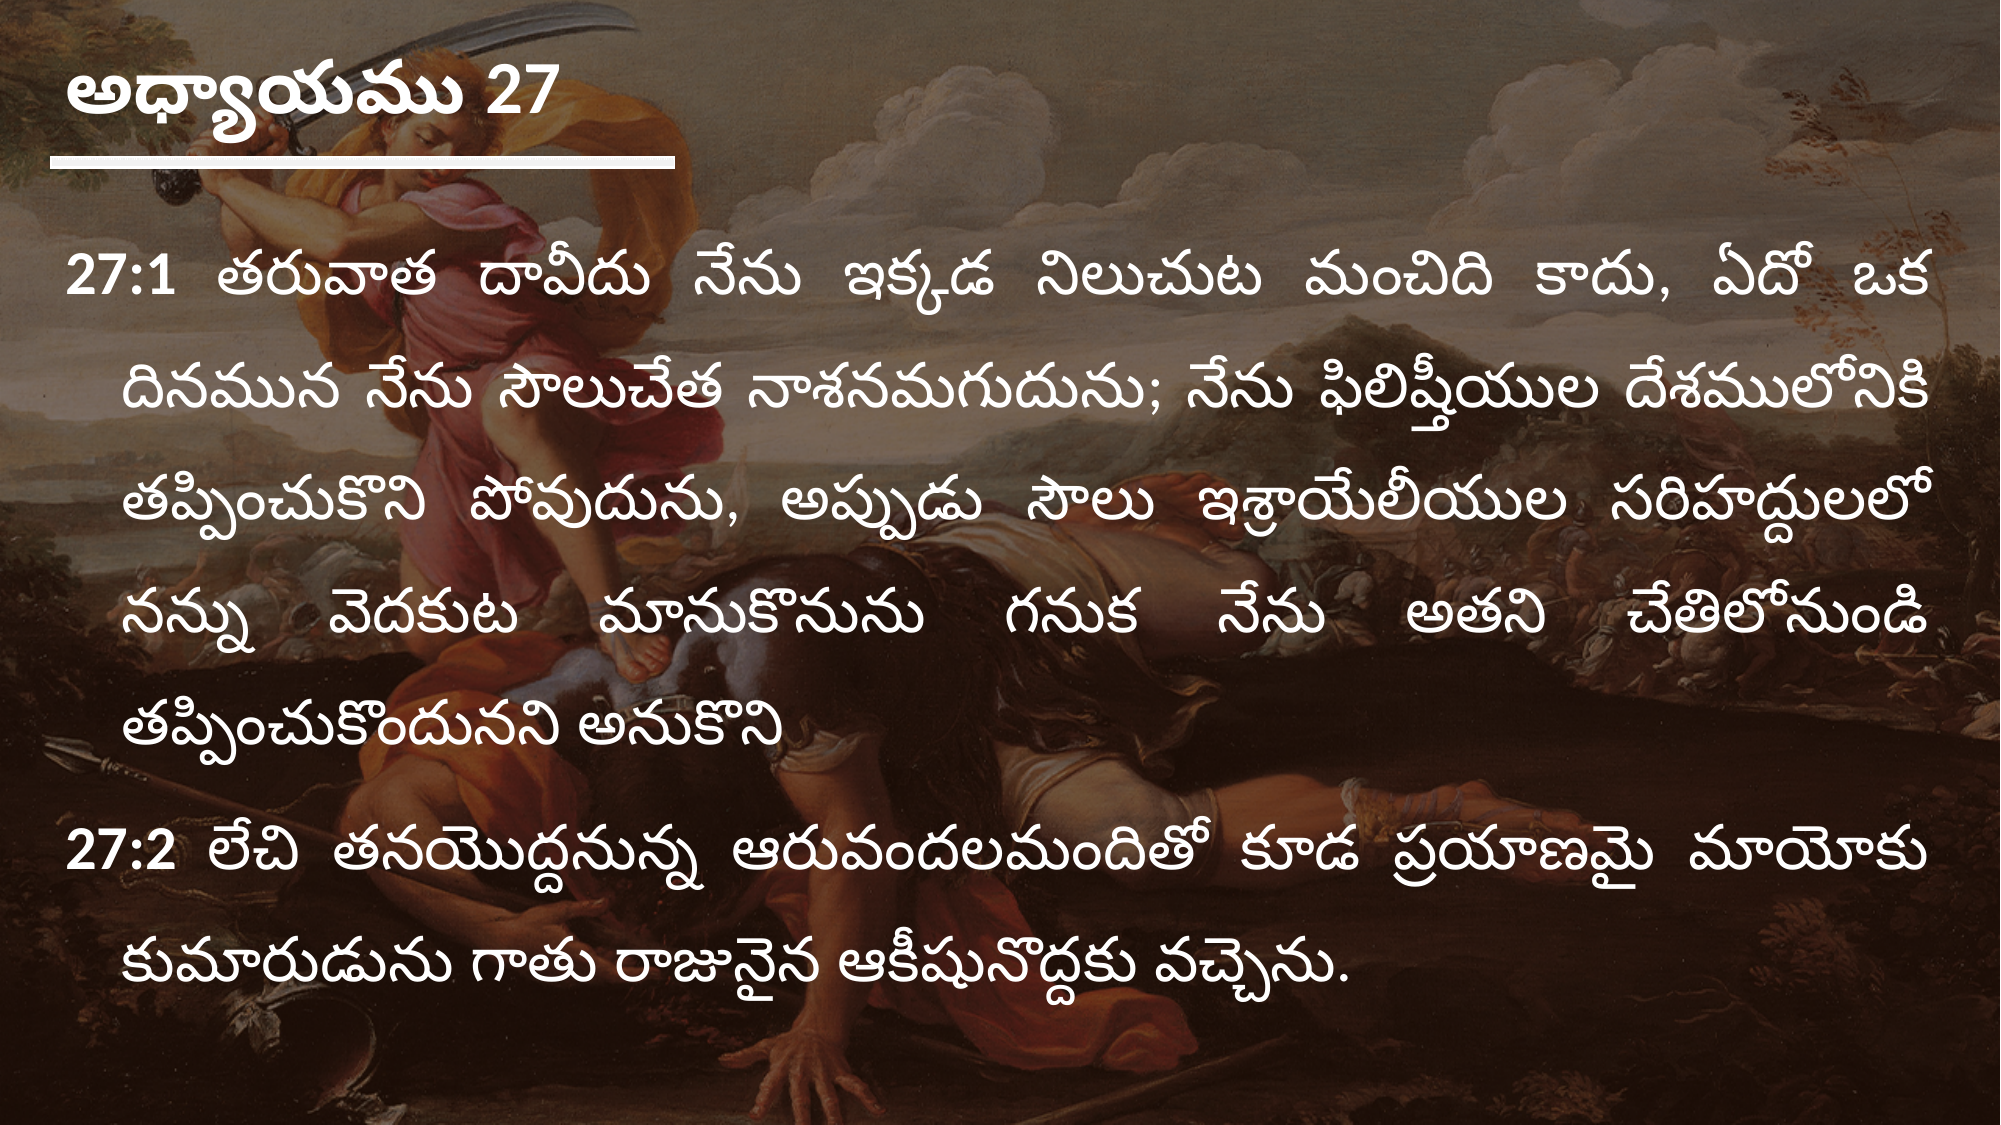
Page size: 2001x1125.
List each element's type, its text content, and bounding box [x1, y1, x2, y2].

picture [0, 0, 2000, 1125]
title అధ్యాయము 27 [50, 0, 1925, 167]
list 27:1 తరువాత దావీదు నేను ఇక్కడ నిలుచుట మంచిది కాదు, ఏదో ఒక దినమున నేను సౌలుచేత నాశనమగుదును; నేను ఫిలిష్తీయుల దేశములోనికి తప్పించుకొని పోవుదును, అప్పుడు సౌలు ఇశ్రాయేలీయుల సరిహద్దులలో నన్ను వెదకుట మానుకొనును గనుక నేను అతని చేతిలోనుండి తప్పించుకొందునని అనుకొని 27:2 లేచి తనయొద్దనున్న ఆరువందలమందితో కూడ ప్రయాణమై మాయోకు కుమారుడును గాతు రాజునైన ఆకీషునొద్దకు వచ్చెను. [50, 187, 1946, 1063]
